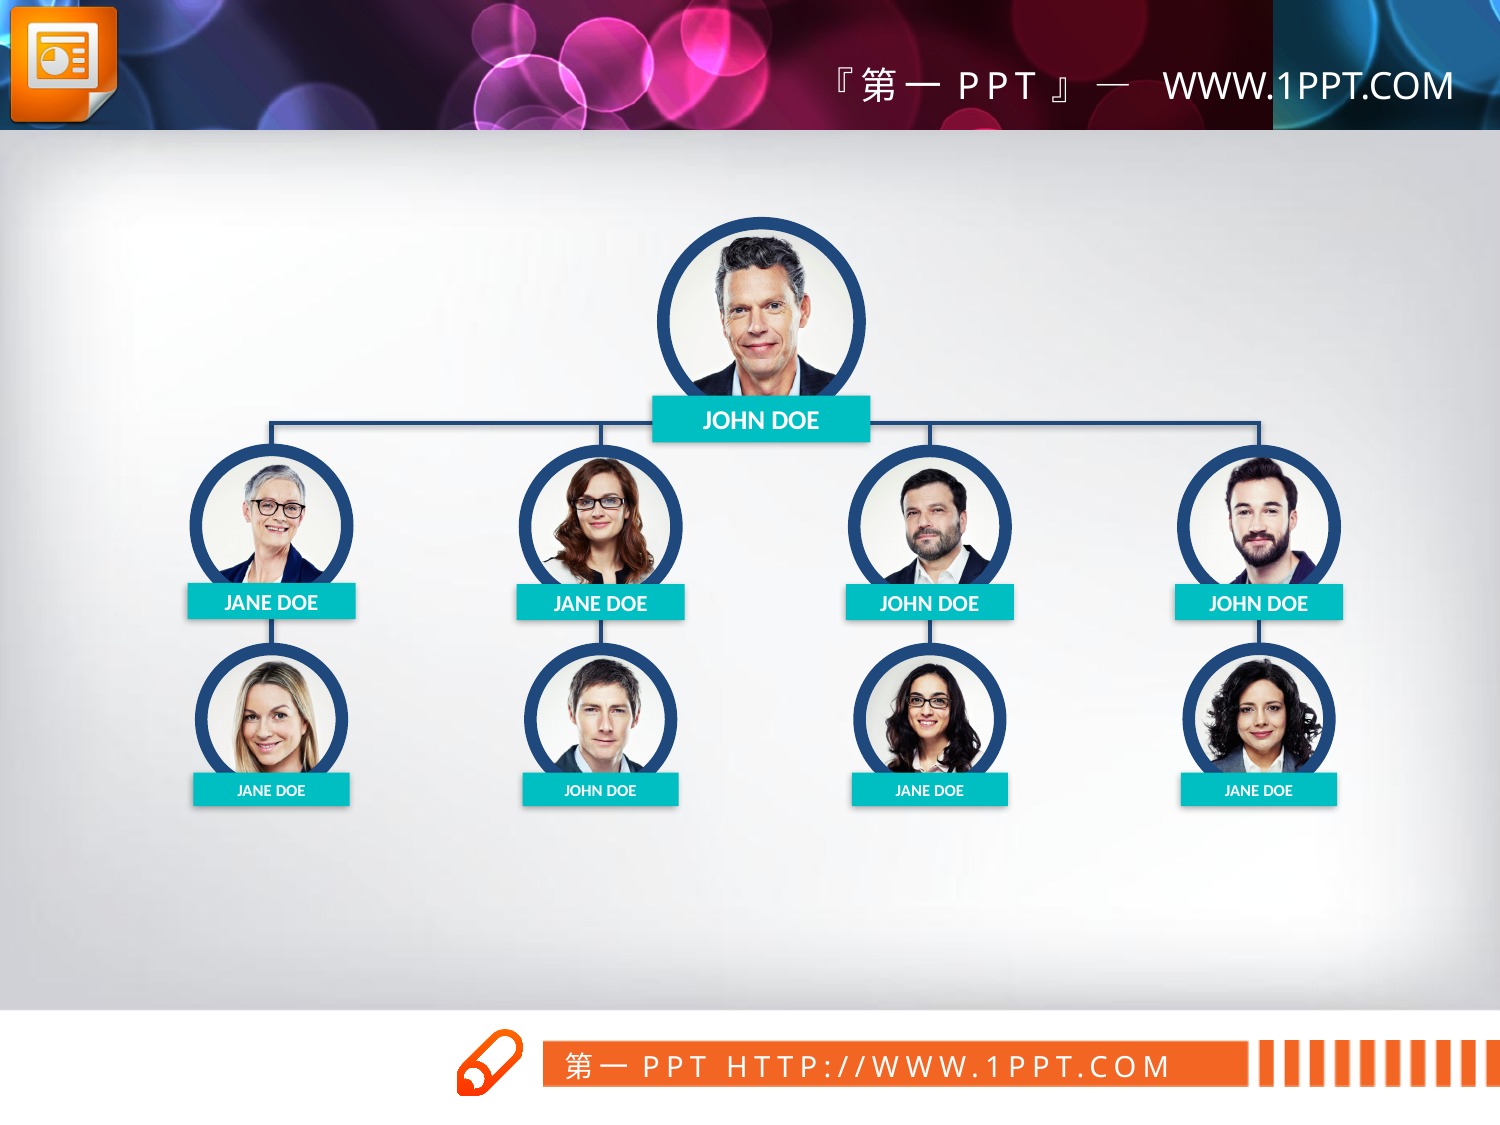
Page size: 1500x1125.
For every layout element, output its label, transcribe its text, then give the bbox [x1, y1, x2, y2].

text_box JOHN DOE [522, 772, 679, 807]
text_box JOHN DOE [652, 432, 871, 443]
text_box JANE DOE [1180, 772, 1338, 807]
picture [543, 1040, 1500, 1087]
text_box [524, 450, 678, 582]
text_box JOHN DOE [652, 395, 871, 422]
picture [0, 0, 1500, 1012]
text_box [1187, 648, 1331, 771]
text_box [858, 648, 1001, 771]
text_box JANE DOE [187, 582, 356, 620]
text_box [195, 449, 349, 581]
text_box [1182, 450, 1336, 582]
text_box [200, 648, 343, 771]
text_box JOHN DOE [845, 583, 1015, 621]
text_box JANE DOE [851, 772, 1009, 807]
text_box [853, 450, 1007, 582]
text_box JOHN DOE [1174, 583, 1344, 621]
text_box [529, 648, 672, 771]
text_box [662, 222, 861, 394]
text_box JANE DOE [193, 772, 350, 807]
text_box JANE DOE [516, 583, 685, 621]
